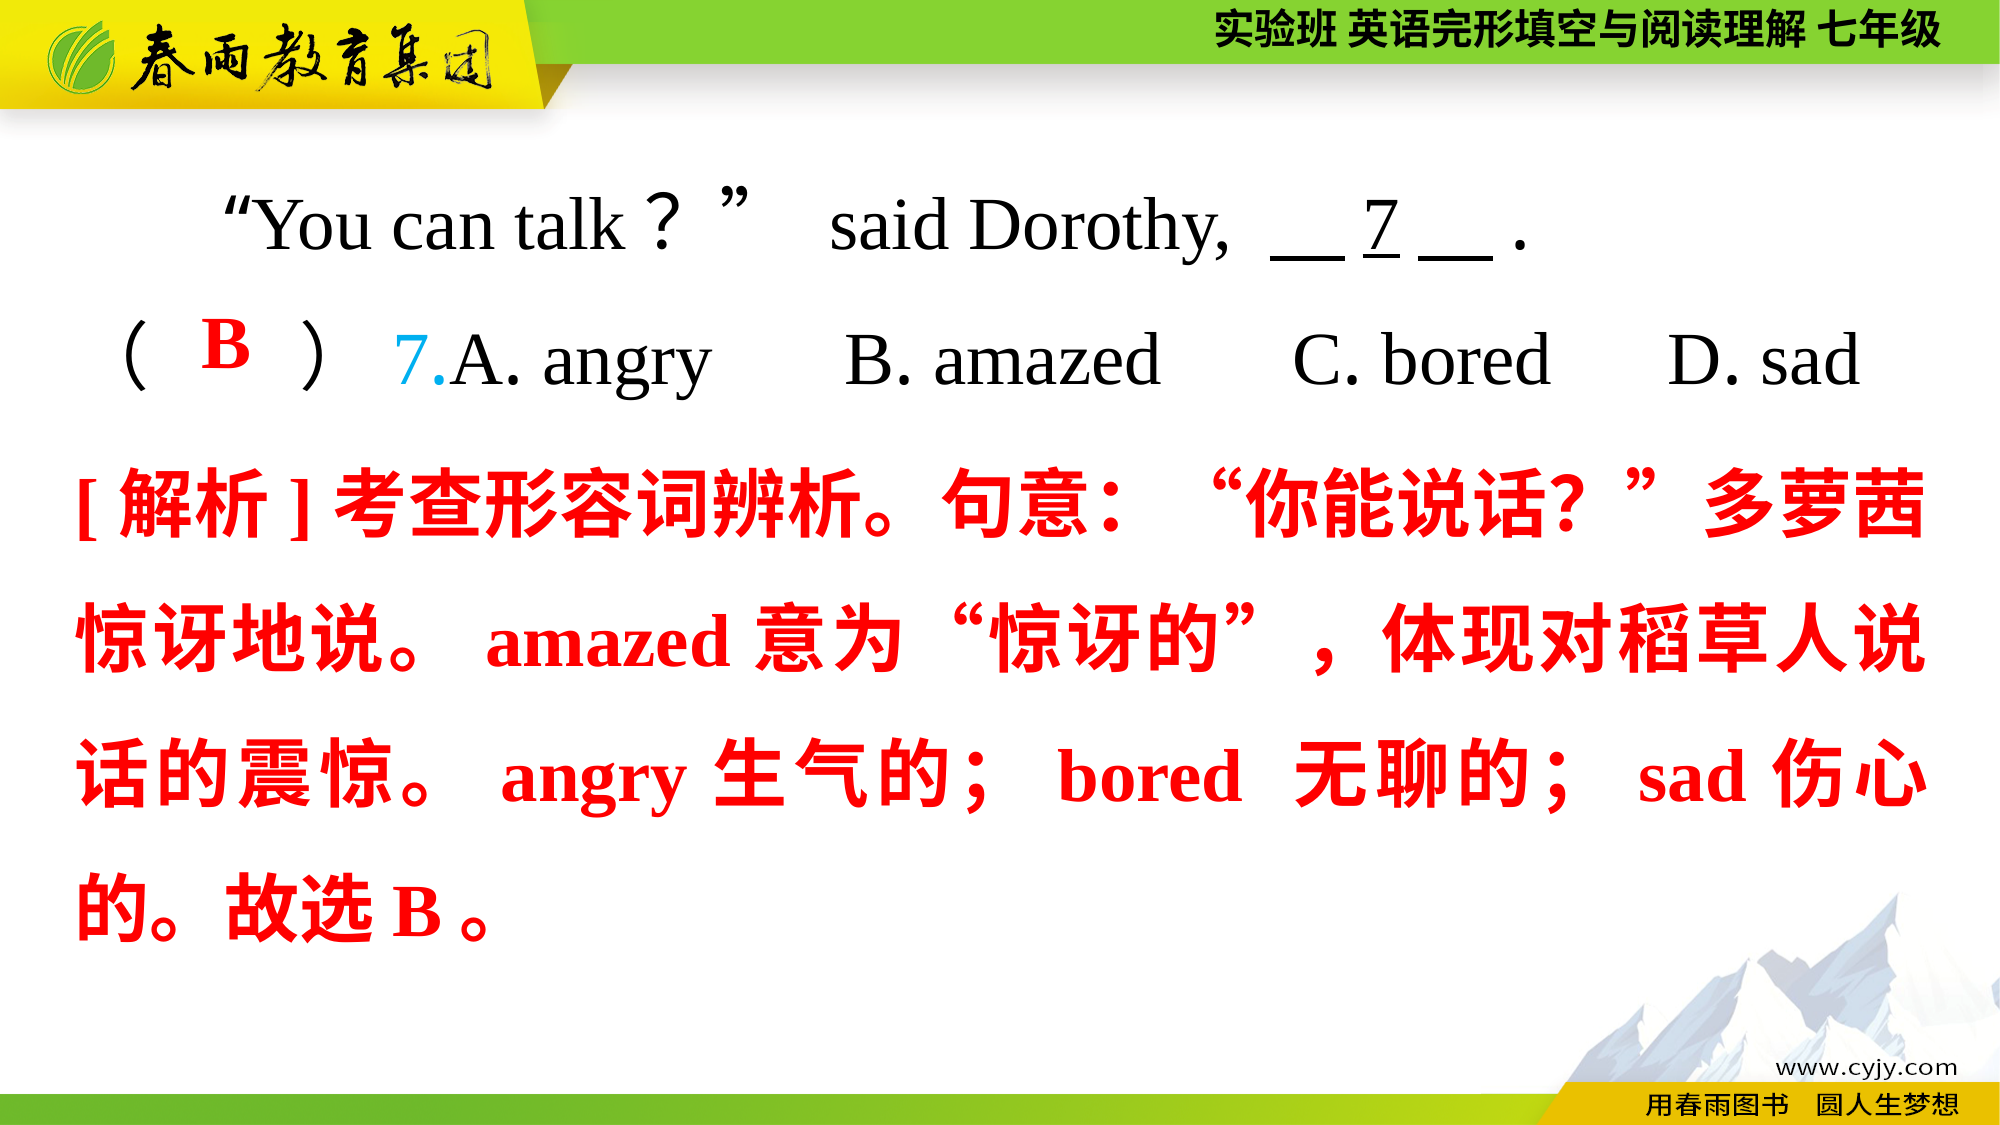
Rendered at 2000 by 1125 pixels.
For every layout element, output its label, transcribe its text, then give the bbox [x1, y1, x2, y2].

text_box [解析]考查形容词辨析。句意：“你能说话？”多萝茜惊讶地说。amazed意为“惊讶的”，体现对稻草人说话的震惊。angry生气的；bored 无聊的；sad伤心的。故选B。 [59, 403, 1944, 959]
list “You can talk？” said Dorothy, 7 . （ ）7.A. angry B. amazed C. bored D. sad [59, 122, 1944, 403]
text_box B [186, 286, 267, 392]
picture [0, 0, 2000, 1125]
